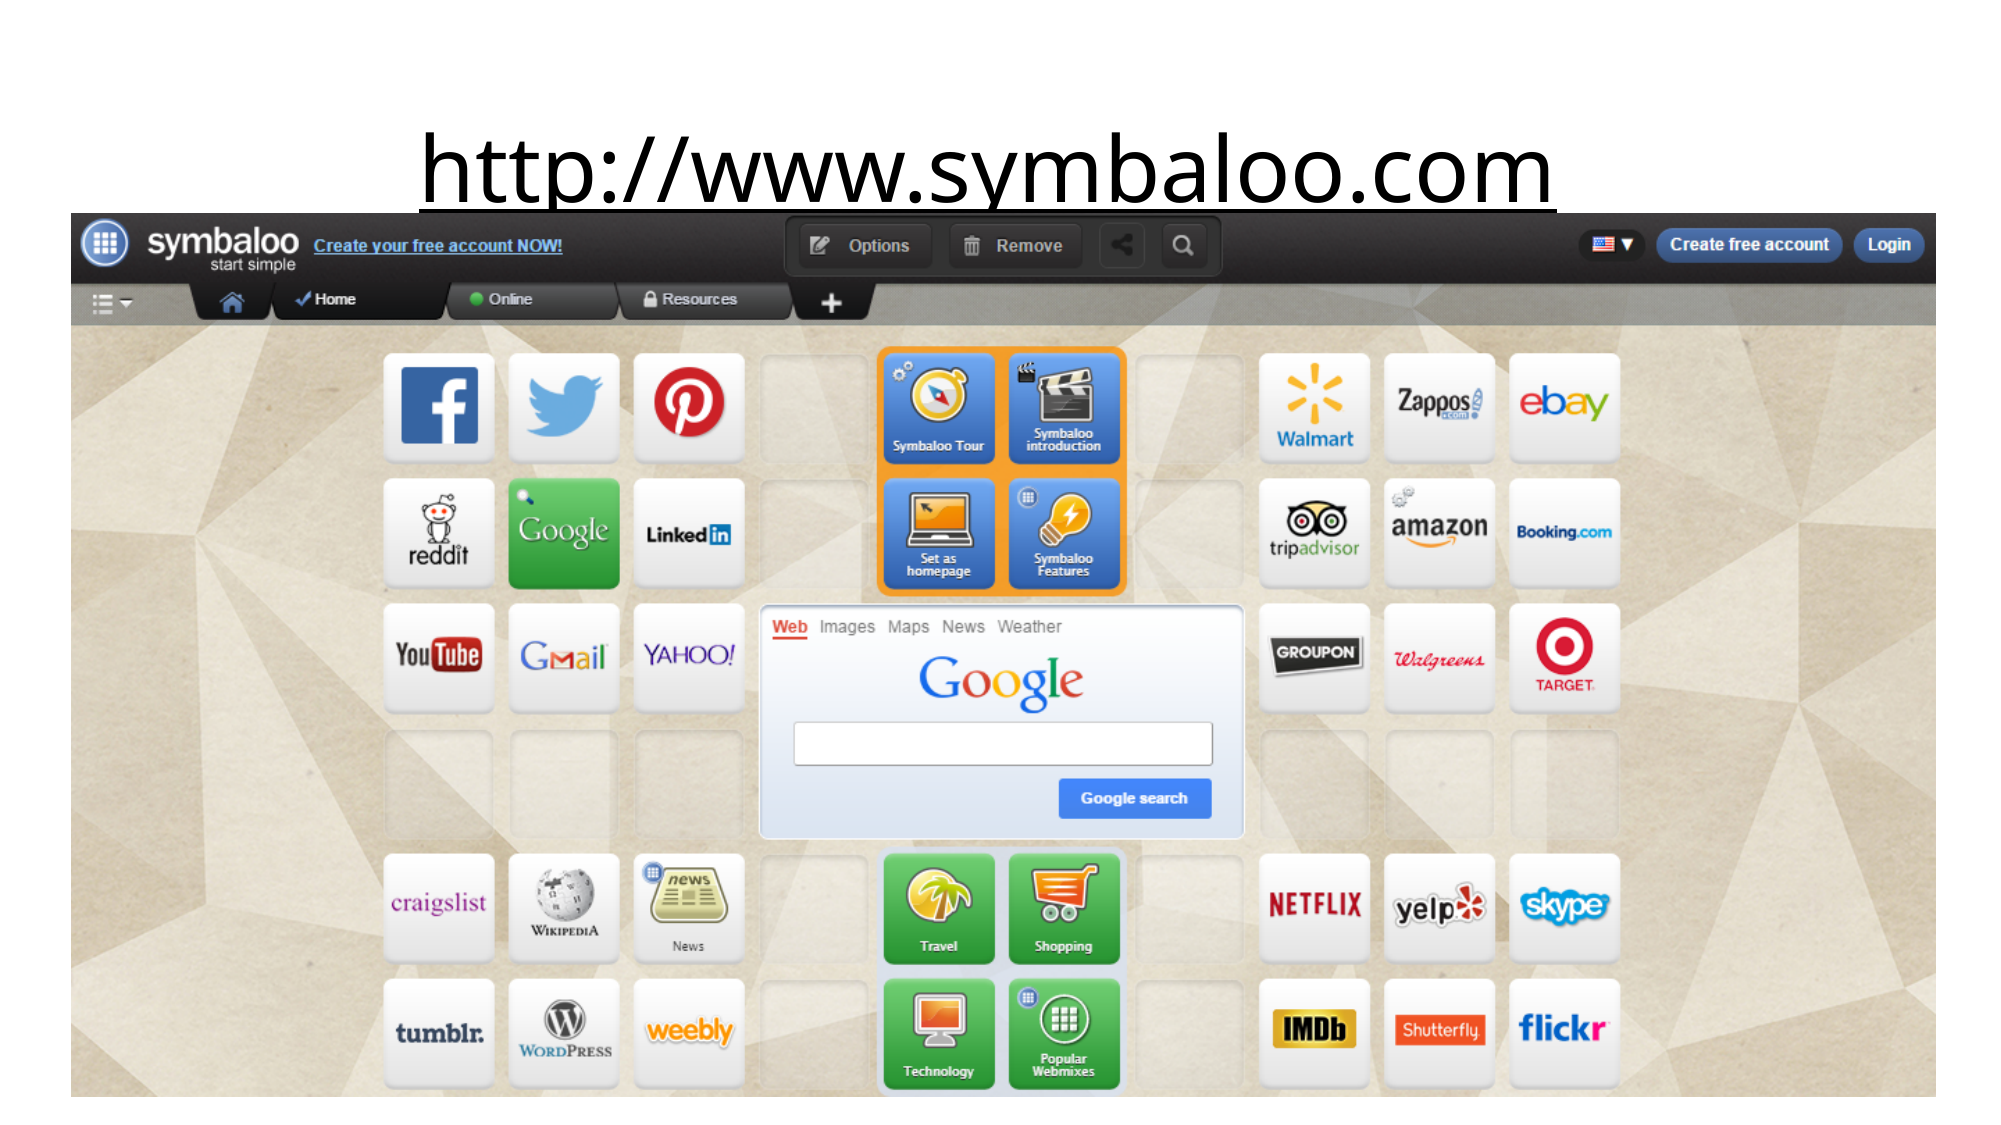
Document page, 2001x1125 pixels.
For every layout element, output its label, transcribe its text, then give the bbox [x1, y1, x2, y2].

title http://www.symbaloo.com [137, 59, 1863, 213]
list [71, 213, 1936, 1097]
